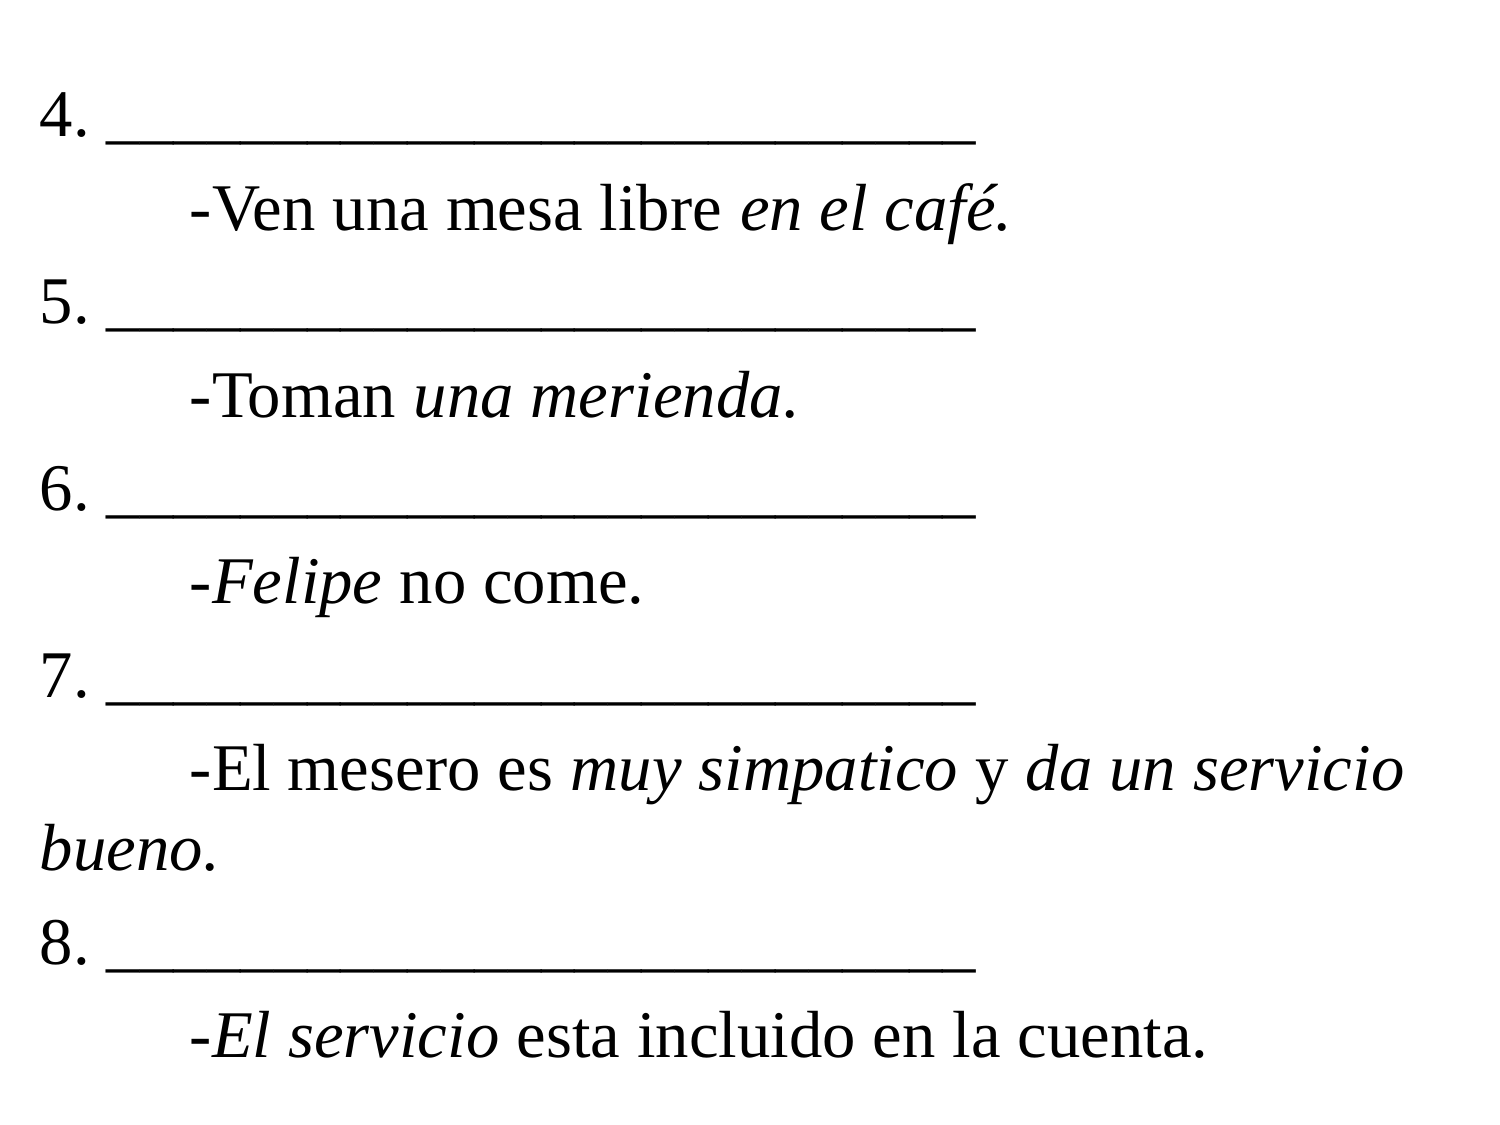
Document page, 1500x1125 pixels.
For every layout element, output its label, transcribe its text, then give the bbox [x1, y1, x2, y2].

list 4. __________________________ -Ven una mesa libre en el café. 5. __________________________ -Toman una merienda. 6. __________________________ -Felipe no come. 7. __________________________ -El mesero es muy simpatico y da un servicio bueno. 8. __________________________ -El servicio esta incluido en la cuenta. [24, 62, 1500, 1100]
